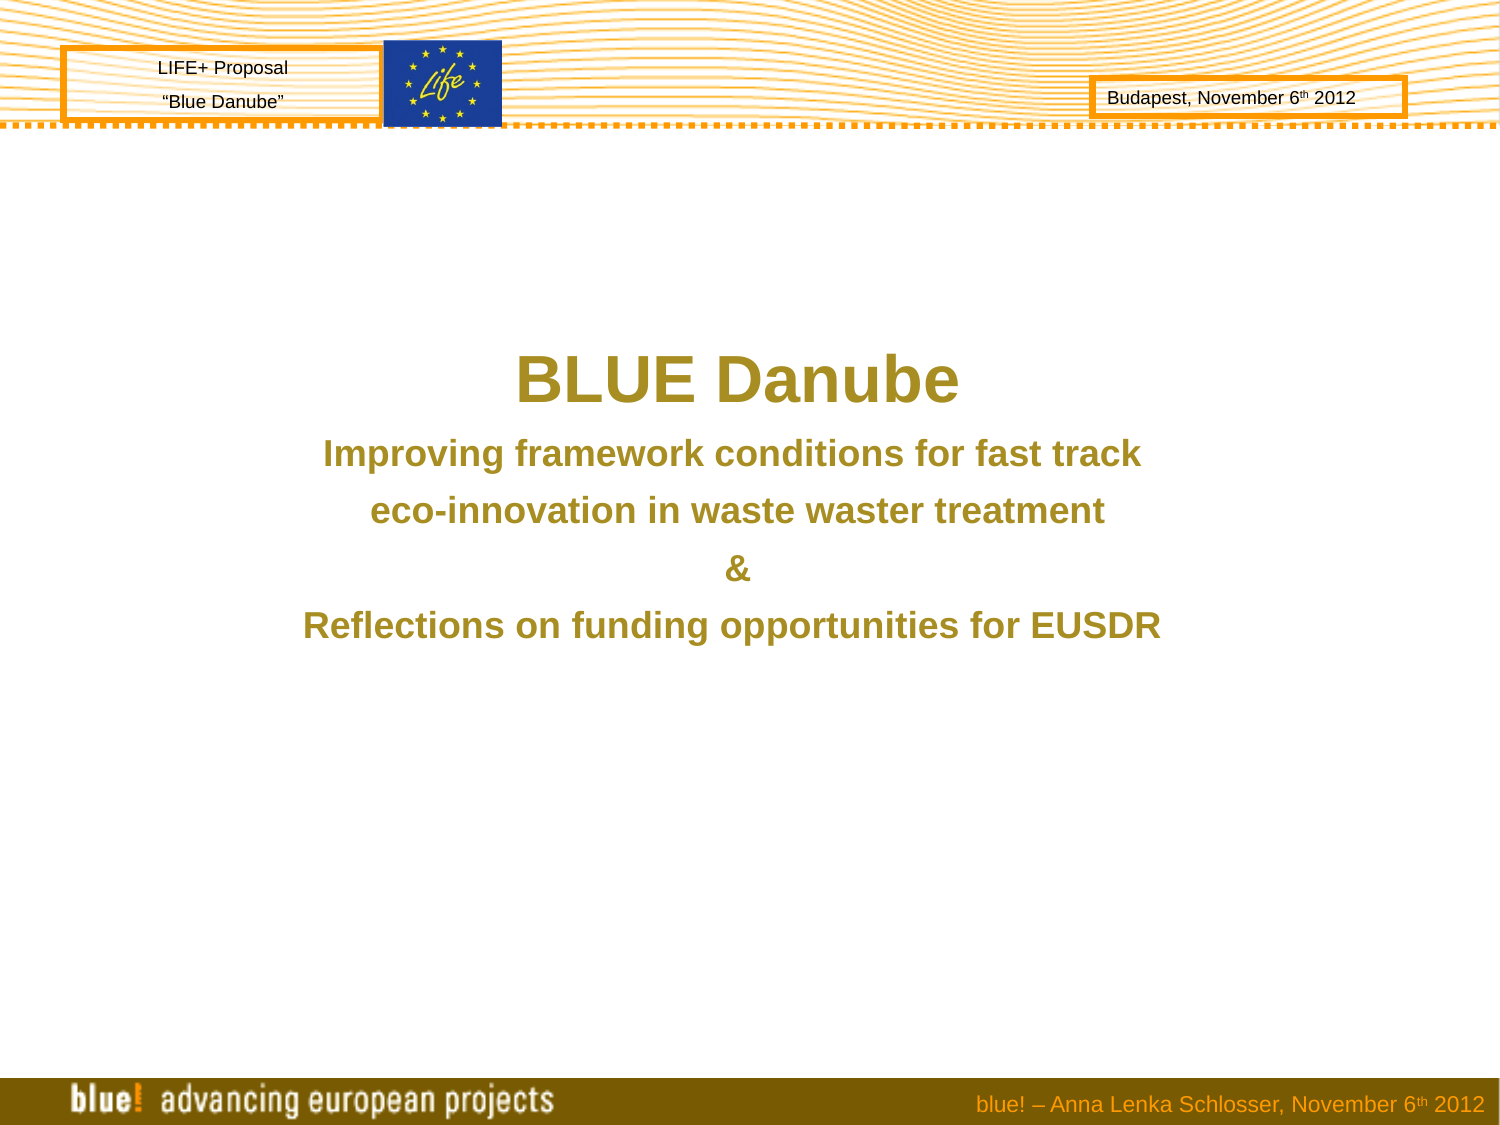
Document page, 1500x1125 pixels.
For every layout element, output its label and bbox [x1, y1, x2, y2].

picture [0, 1078, 1500, 1125]
text_box [64, 148, 1425, 698]
picture [383, 40, 502, 127]
